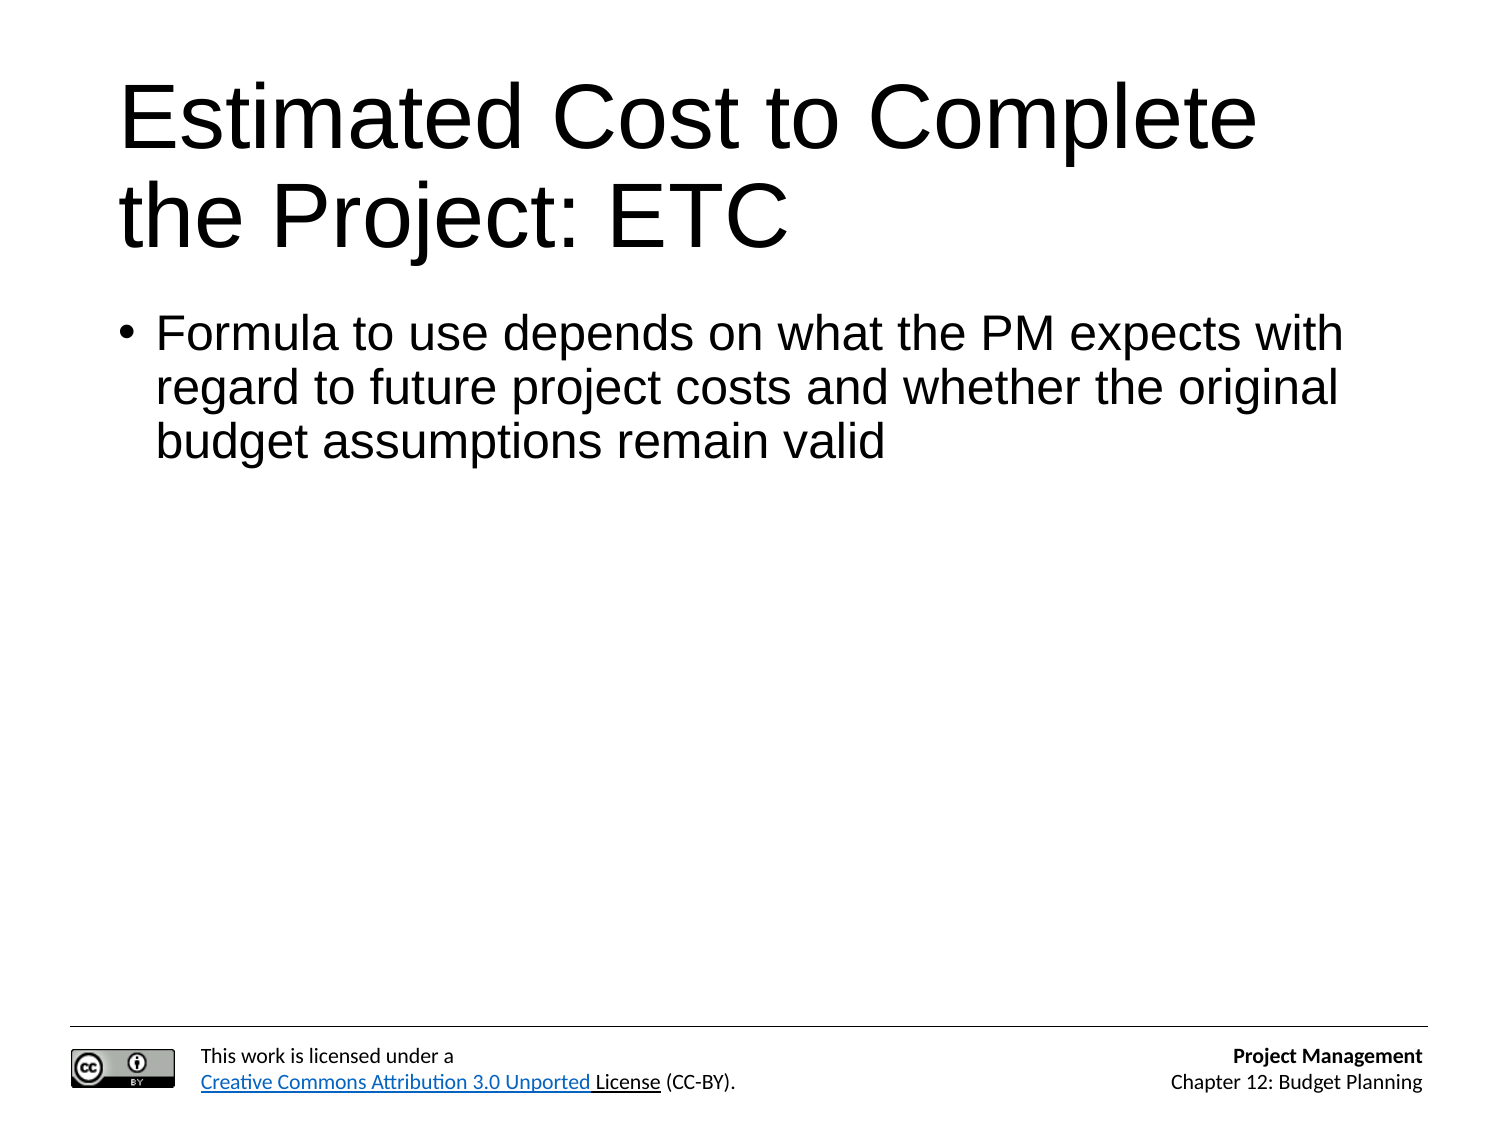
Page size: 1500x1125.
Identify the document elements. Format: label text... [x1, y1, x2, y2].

picture [71, 1049, 175, 1088]
title Estimated Cost to Complete the Project: ETC [103, 59, 1397, 278]
list Formula to use depends on what the PM expects with regard to future project costs and whether the original budget assumptions remain valid [103, 299, 1397, 1014]
